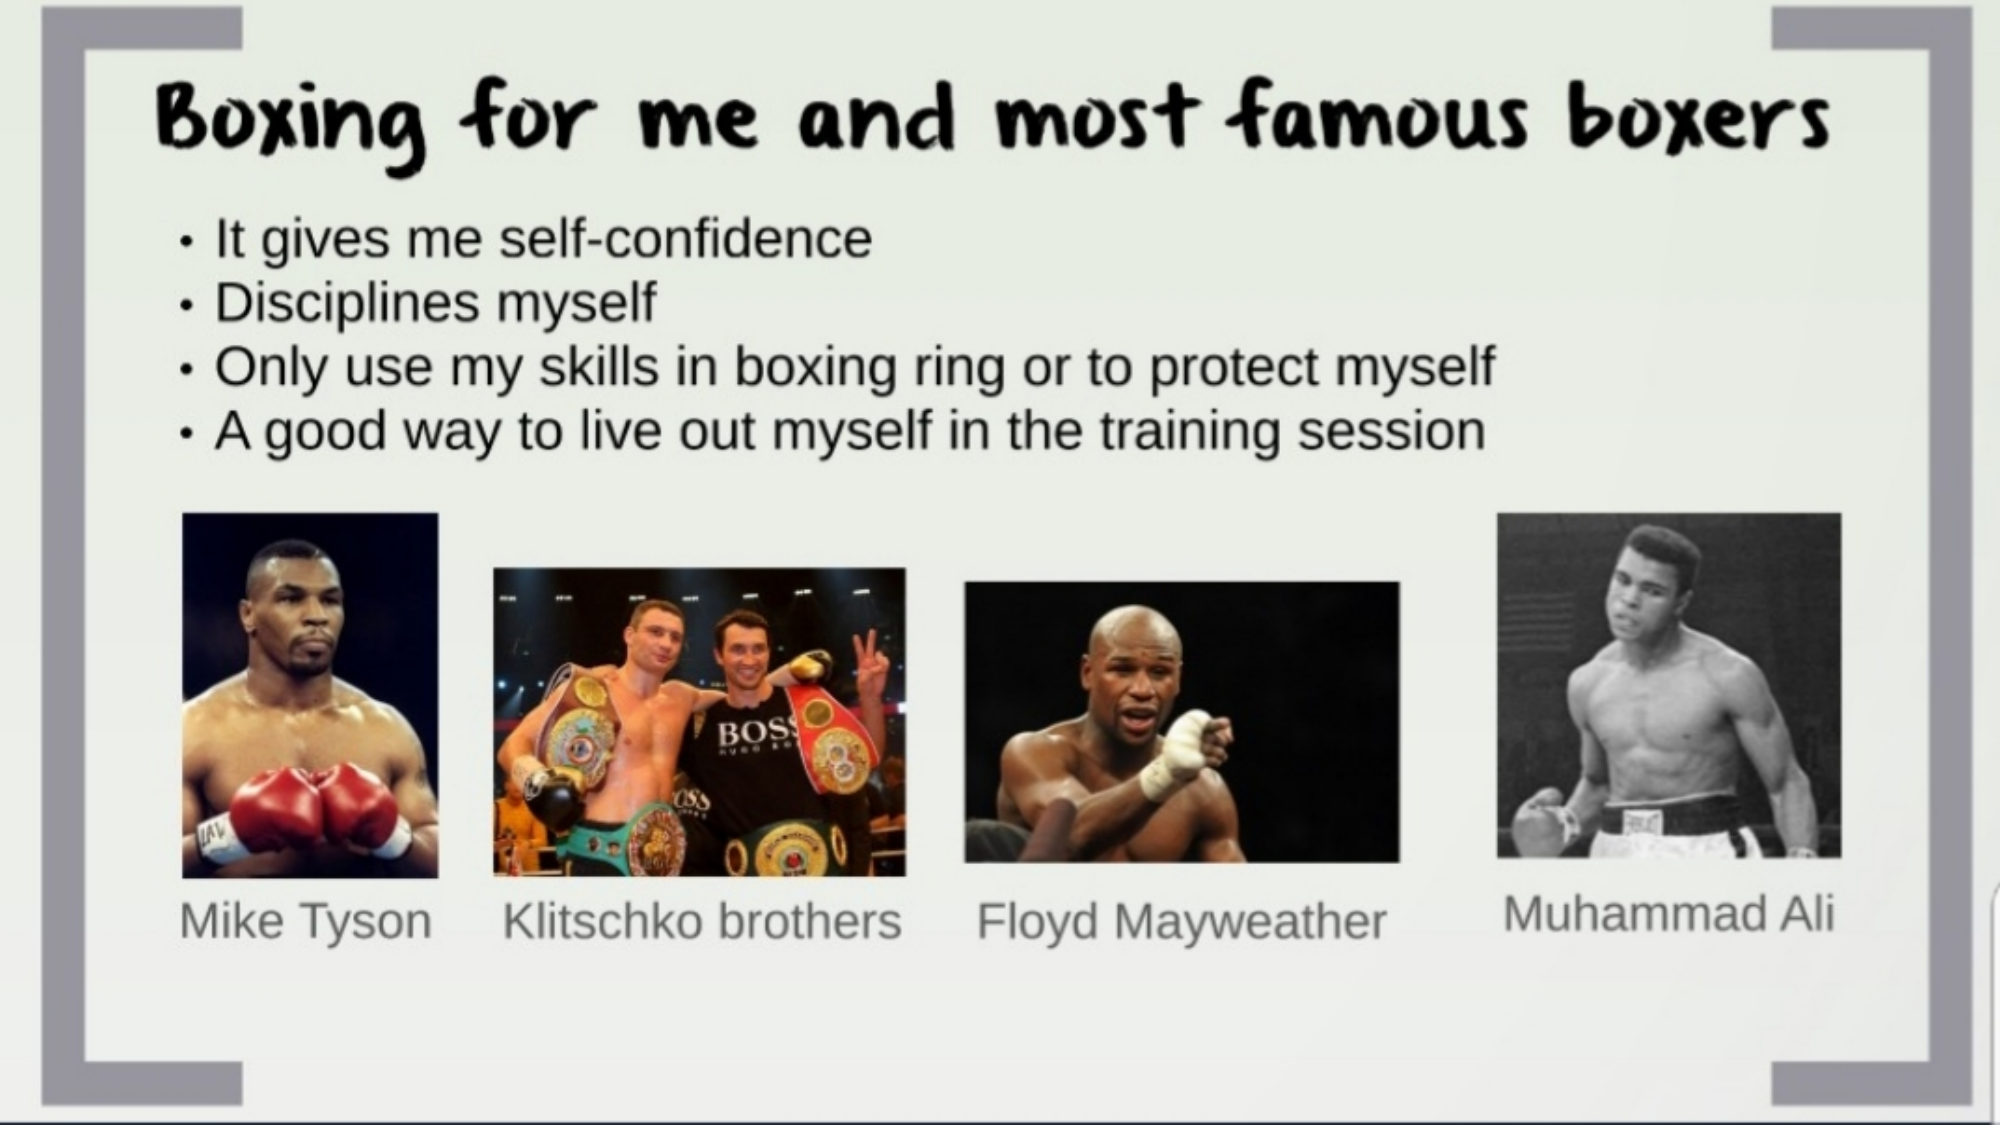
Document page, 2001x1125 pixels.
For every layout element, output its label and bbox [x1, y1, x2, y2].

list [0, 0, 2000, 1125]
